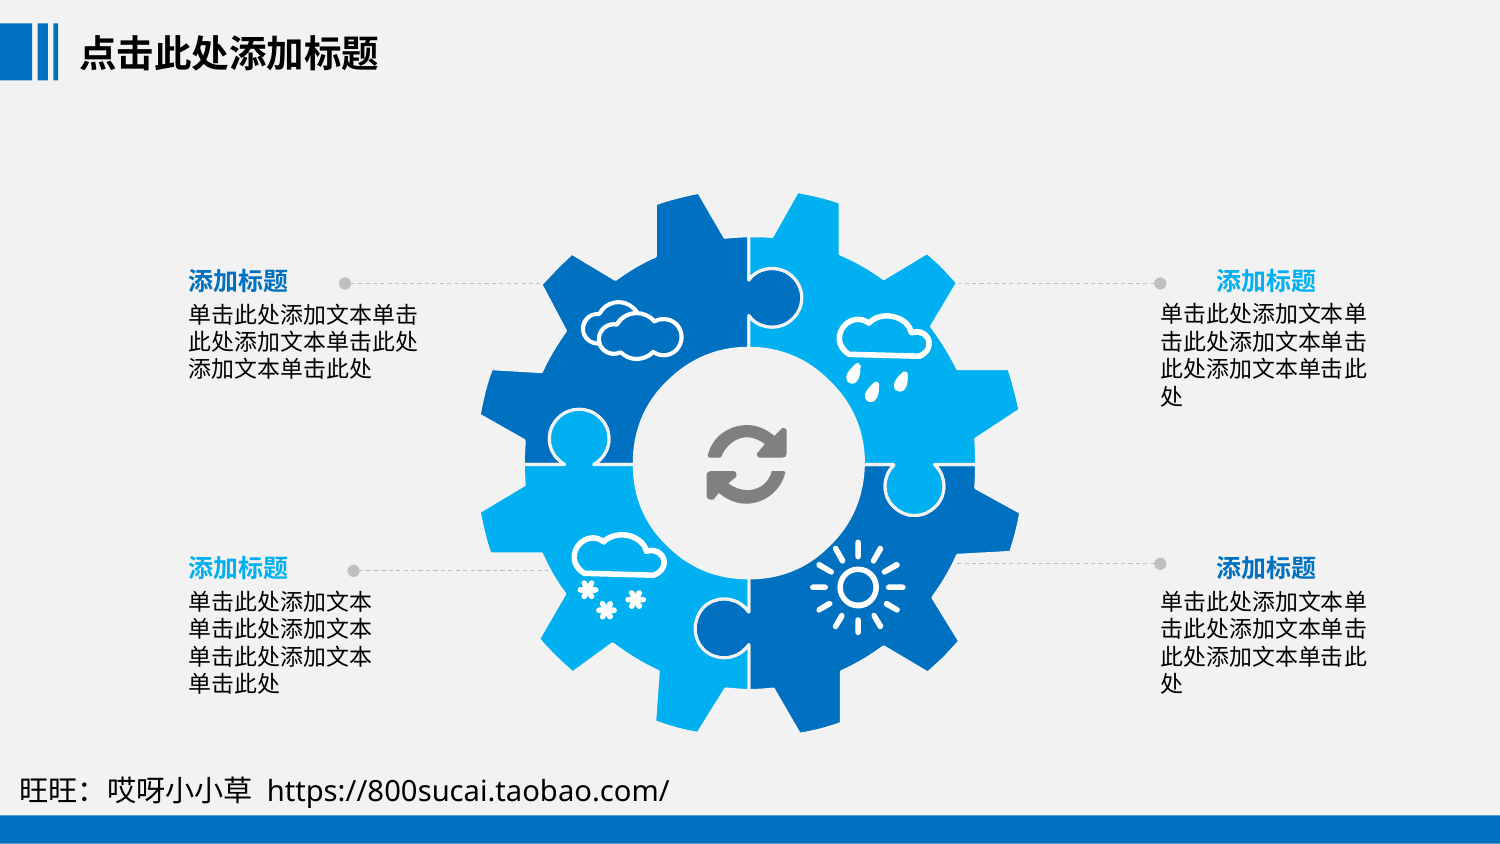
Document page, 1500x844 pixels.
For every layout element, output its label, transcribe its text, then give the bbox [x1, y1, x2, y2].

text_box [53, 23, 59, 81]
text_box [0, 23, 33, 81]
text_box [754, 523, 1021, 735]
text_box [188, 264, 473, 384]
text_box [1026, 552, 1377, 699]
text_box [0, 815, 1500, 844]
text_box [37, 23, 48, 81]
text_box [188, 552, 473, 699]
text_box 点击此处添加标题 [67, 24, 393, 82]
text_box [478, 409, 750, 734]
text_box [1026, 264, 1377, 412]
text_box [478, 191, 746, 408]
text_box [748, 191, 1021, 516]
text_box 旺旺：哎呀小小草 https://800sucai.taobao.com/ [4, 764, 686, 815]
